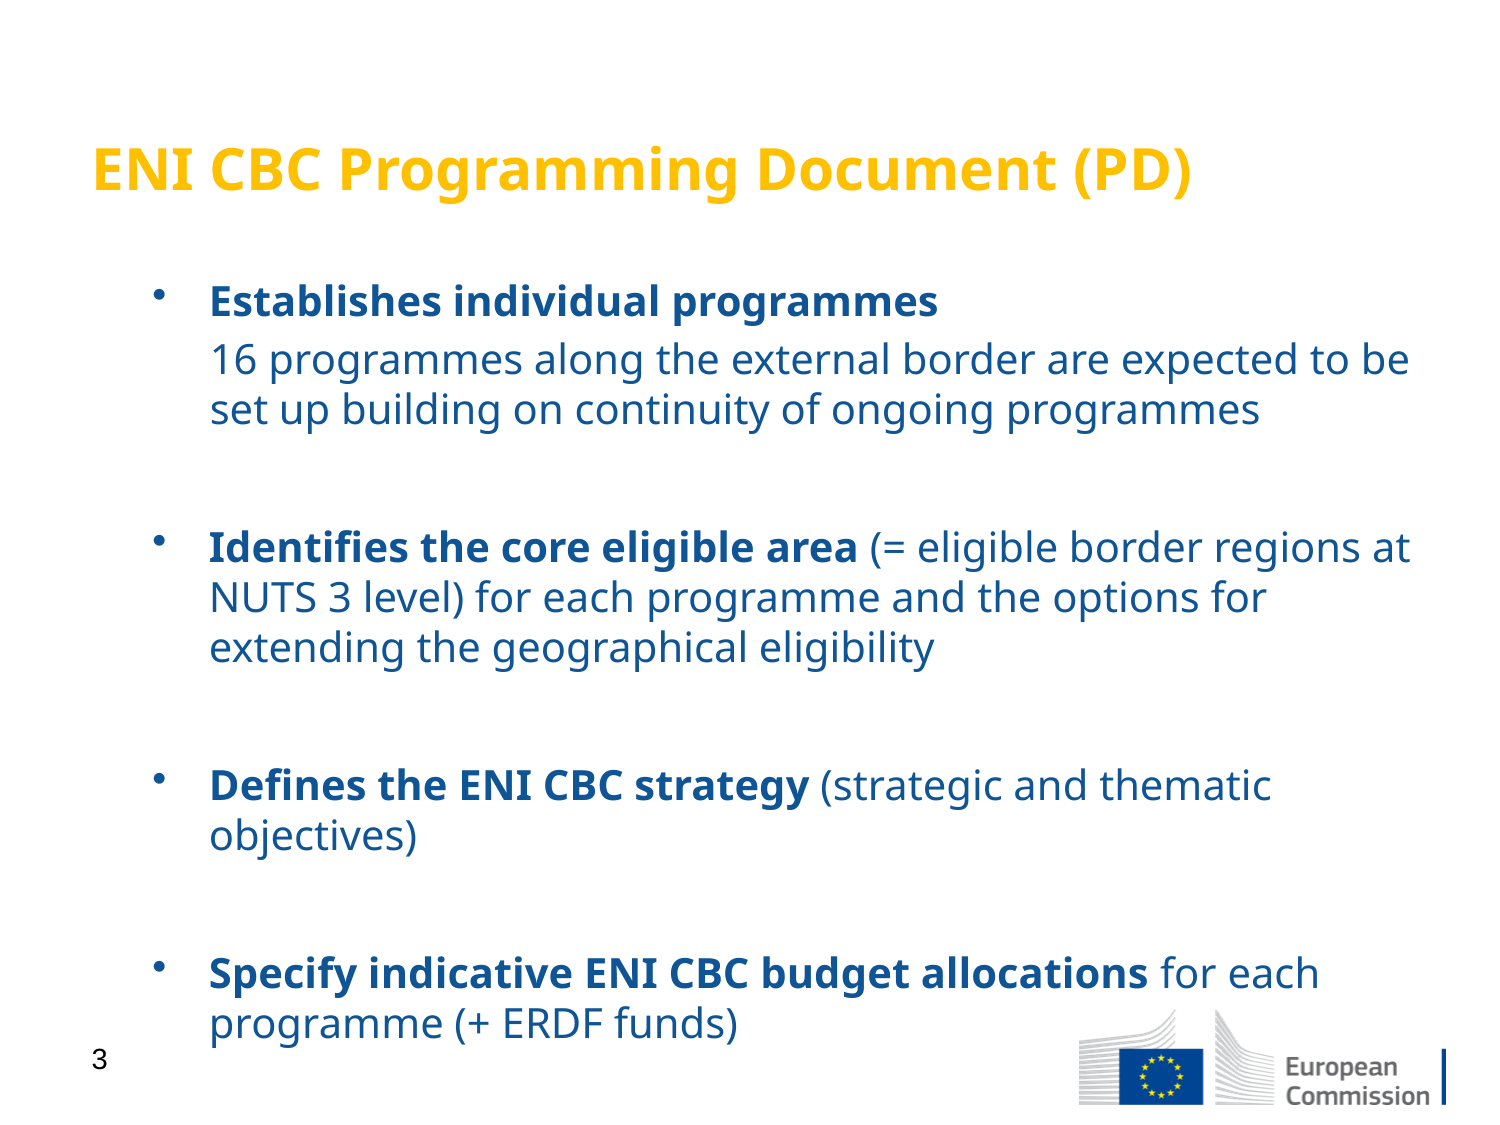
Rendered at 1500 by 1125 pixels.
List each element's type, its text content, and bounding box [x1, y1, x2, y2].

list Establishes individual programmes 16 programmes along the external border are expected to be set up building on continuity of ongoing programmes Identifies the core eligible area (= eligible border regions at NUTS 3 level) for each programme and the options for extending the geographical eligibility Defines the ENI CBC strategy (strategic and thematic objectives) Specify indicative ENI CBC budget allocations for each programme (+ ERDF funds) [76, 266, 1461, 965]
title ENI CBC Programming Document (PD) [76, 89, 1427, 244]
picture [1078, 1008, 1447, 1106]
slide_number 3 [76, 1032, 427, 1112]
